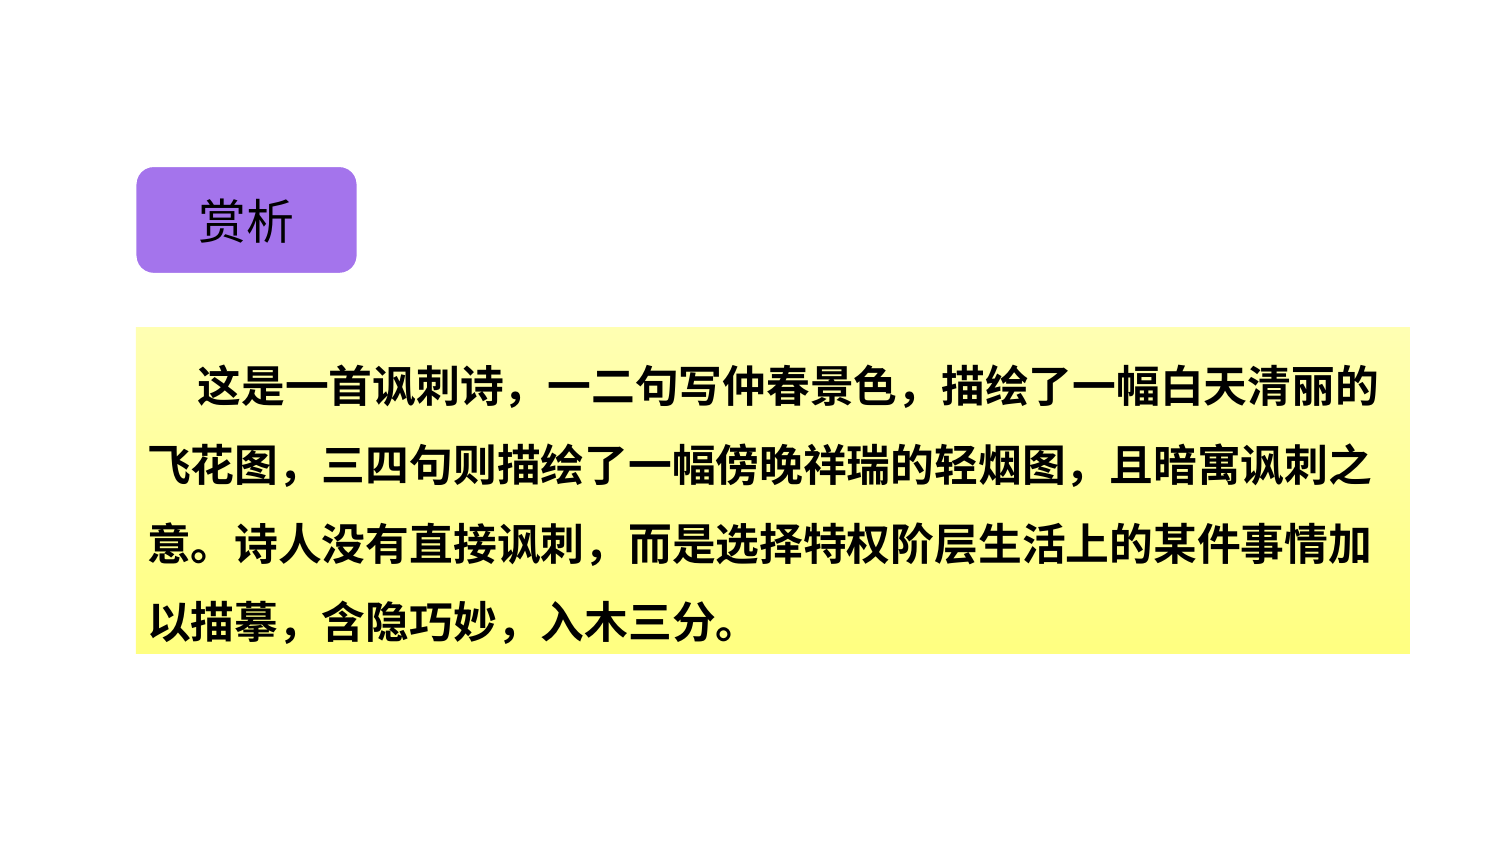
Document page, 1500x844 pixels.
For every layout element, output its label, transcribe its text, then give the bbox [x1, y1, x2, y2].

text_box 赏析 [135, 166, 358, 274]
text_box 这是一首讽刺诗，一二句写仲春景色，描绘了一幅白天清丽的飞花图，三四句则描绘了一幅傍晚祥瑞的轻烟图，且暗寓讽刺之意。诗人没有直接讽刺，而是选择特权阶层生活上的某件事情加以描摹，含隐巧妙，入木三分。 [135, 327, 1410, 654]
